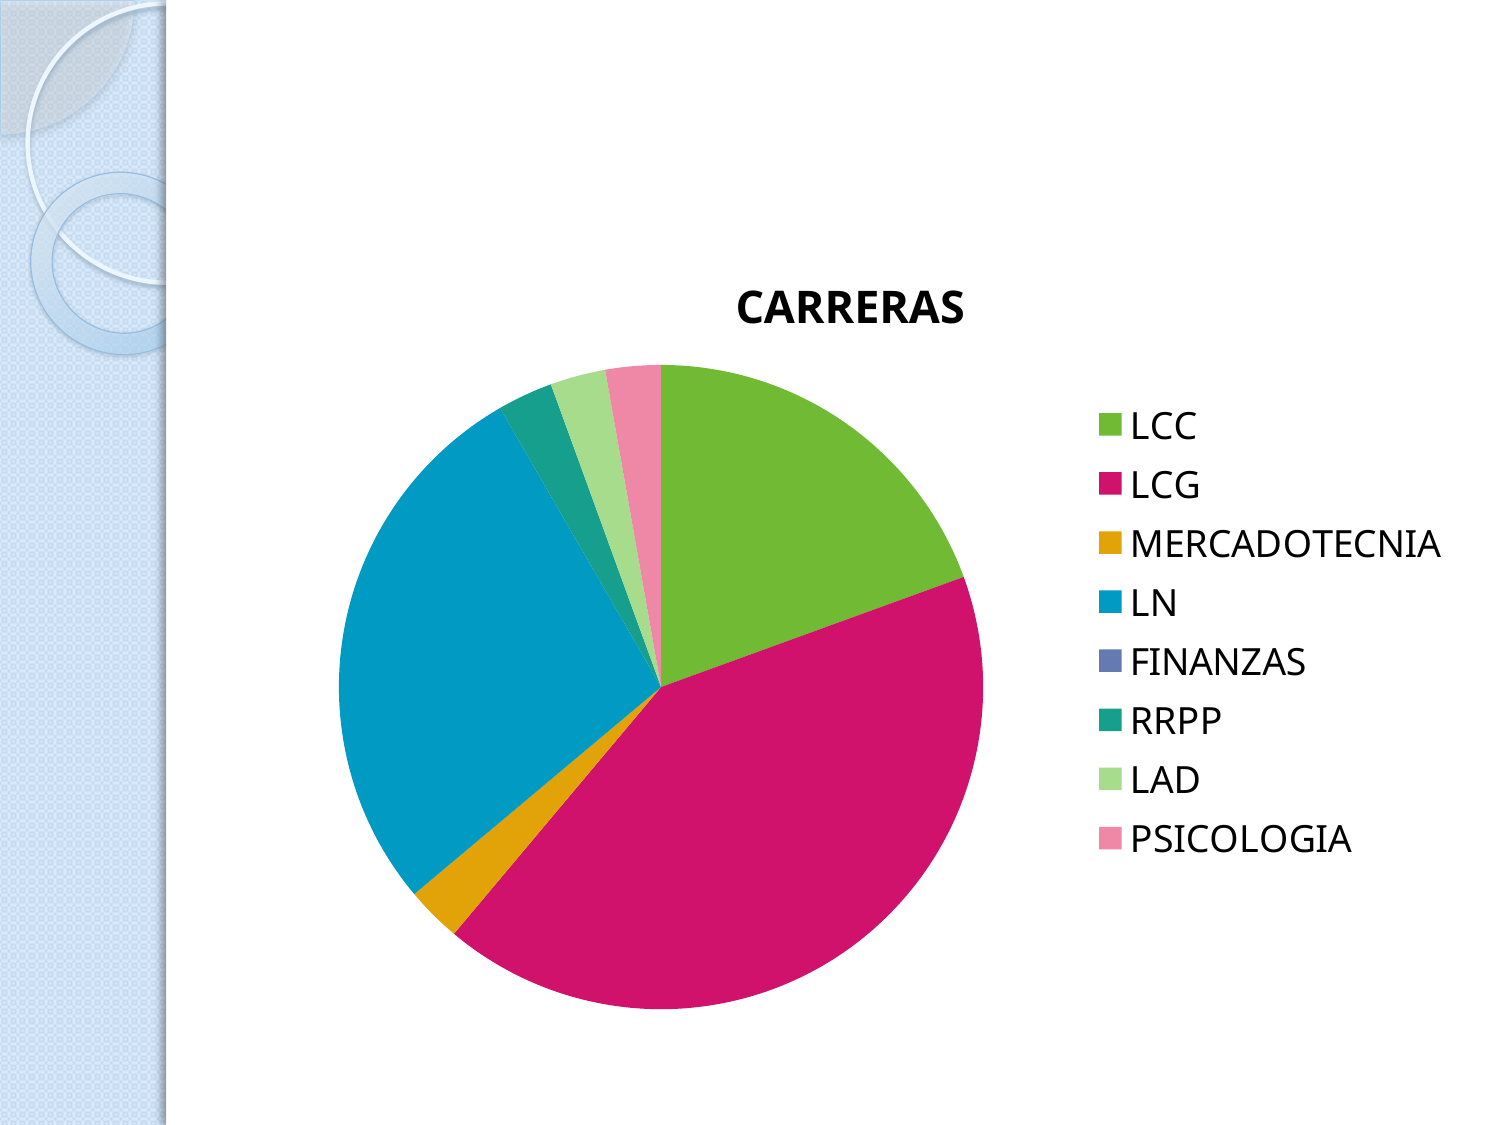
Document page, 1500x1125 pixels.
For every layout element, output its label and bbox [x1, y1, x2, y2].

chart [235, 237, 1466, 1026]
